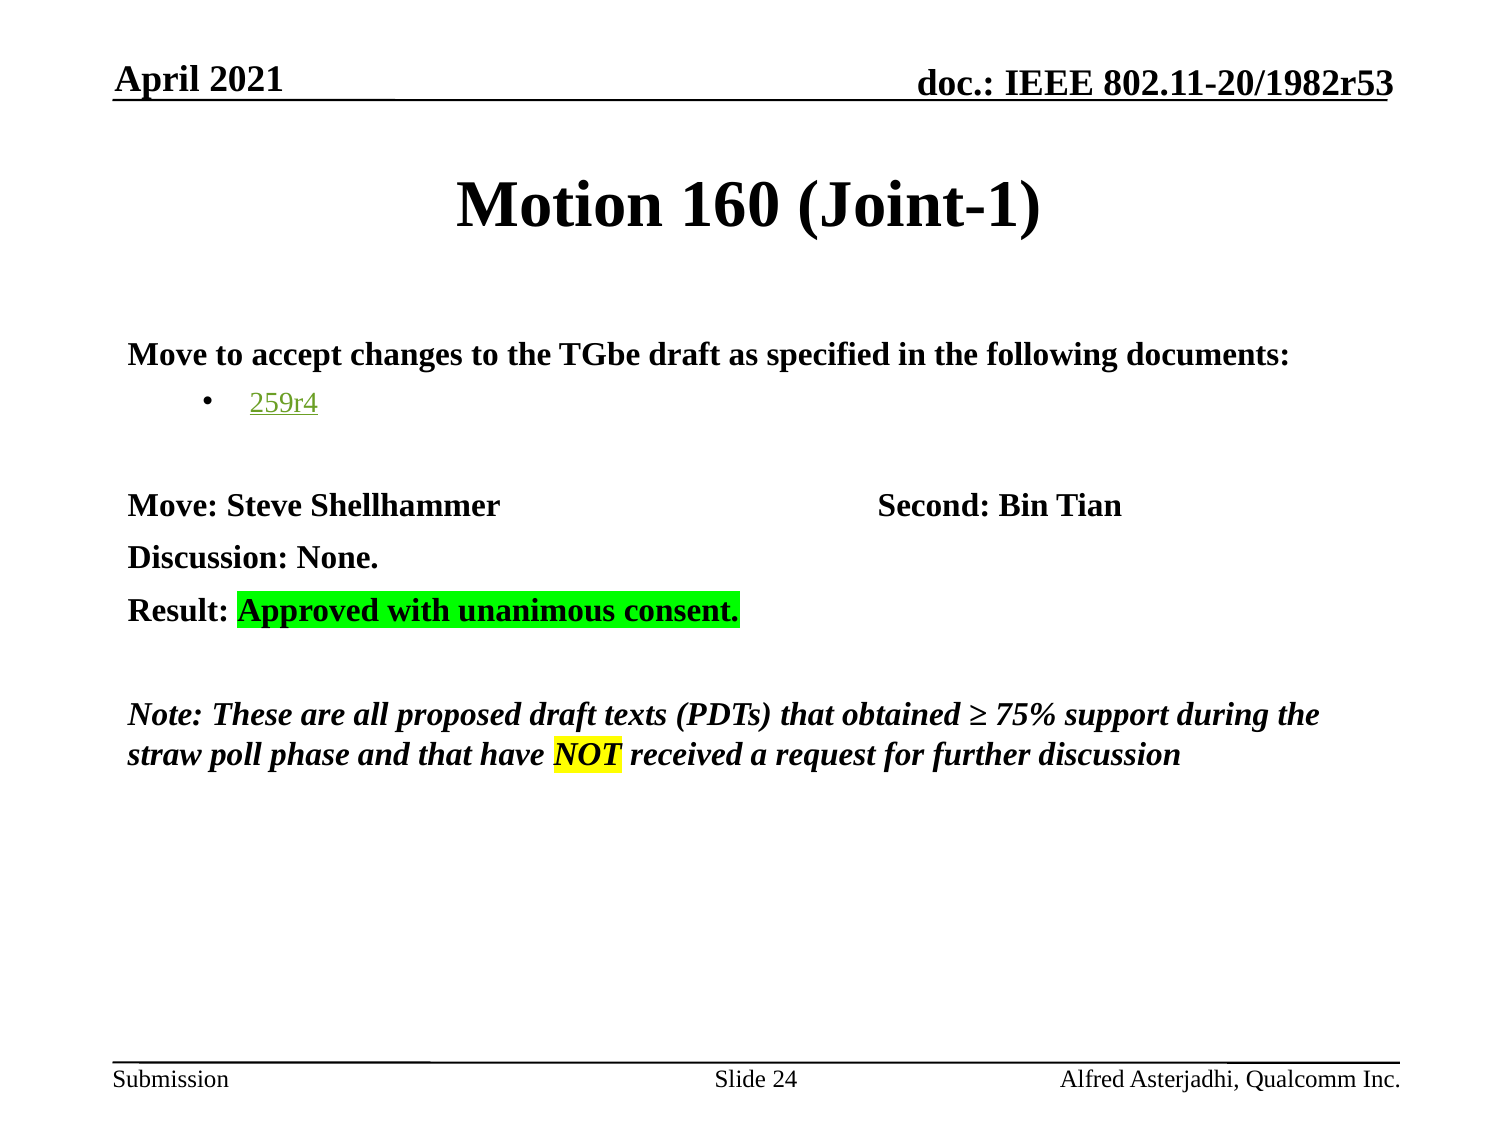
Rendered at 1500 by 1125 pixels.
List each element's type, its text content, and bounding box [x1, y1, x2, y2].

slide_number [114, 54, 423, 100]
slide_number Slide 24 [712, 1061, 800, 1123]
title Motion 160 (Joint-1) [112, 112, 1388, 288]
footer Alfred Asterjadhi, Qualcomm Inc. [878, 1061, 1402, 1093]
list Move to accept changes to the TGbe draft as specified in the following documents: 259r4 Move: Steve Shellhammer Second: Bin Tian Discussion: None. Result: Approved with unanimous consent. Note: These are all proposed draft texts (PDTs) that obtained ≥ 75% support during the straw poll phase and that have NOT received a request for further discussion [112, 324, 1388, 1000]
